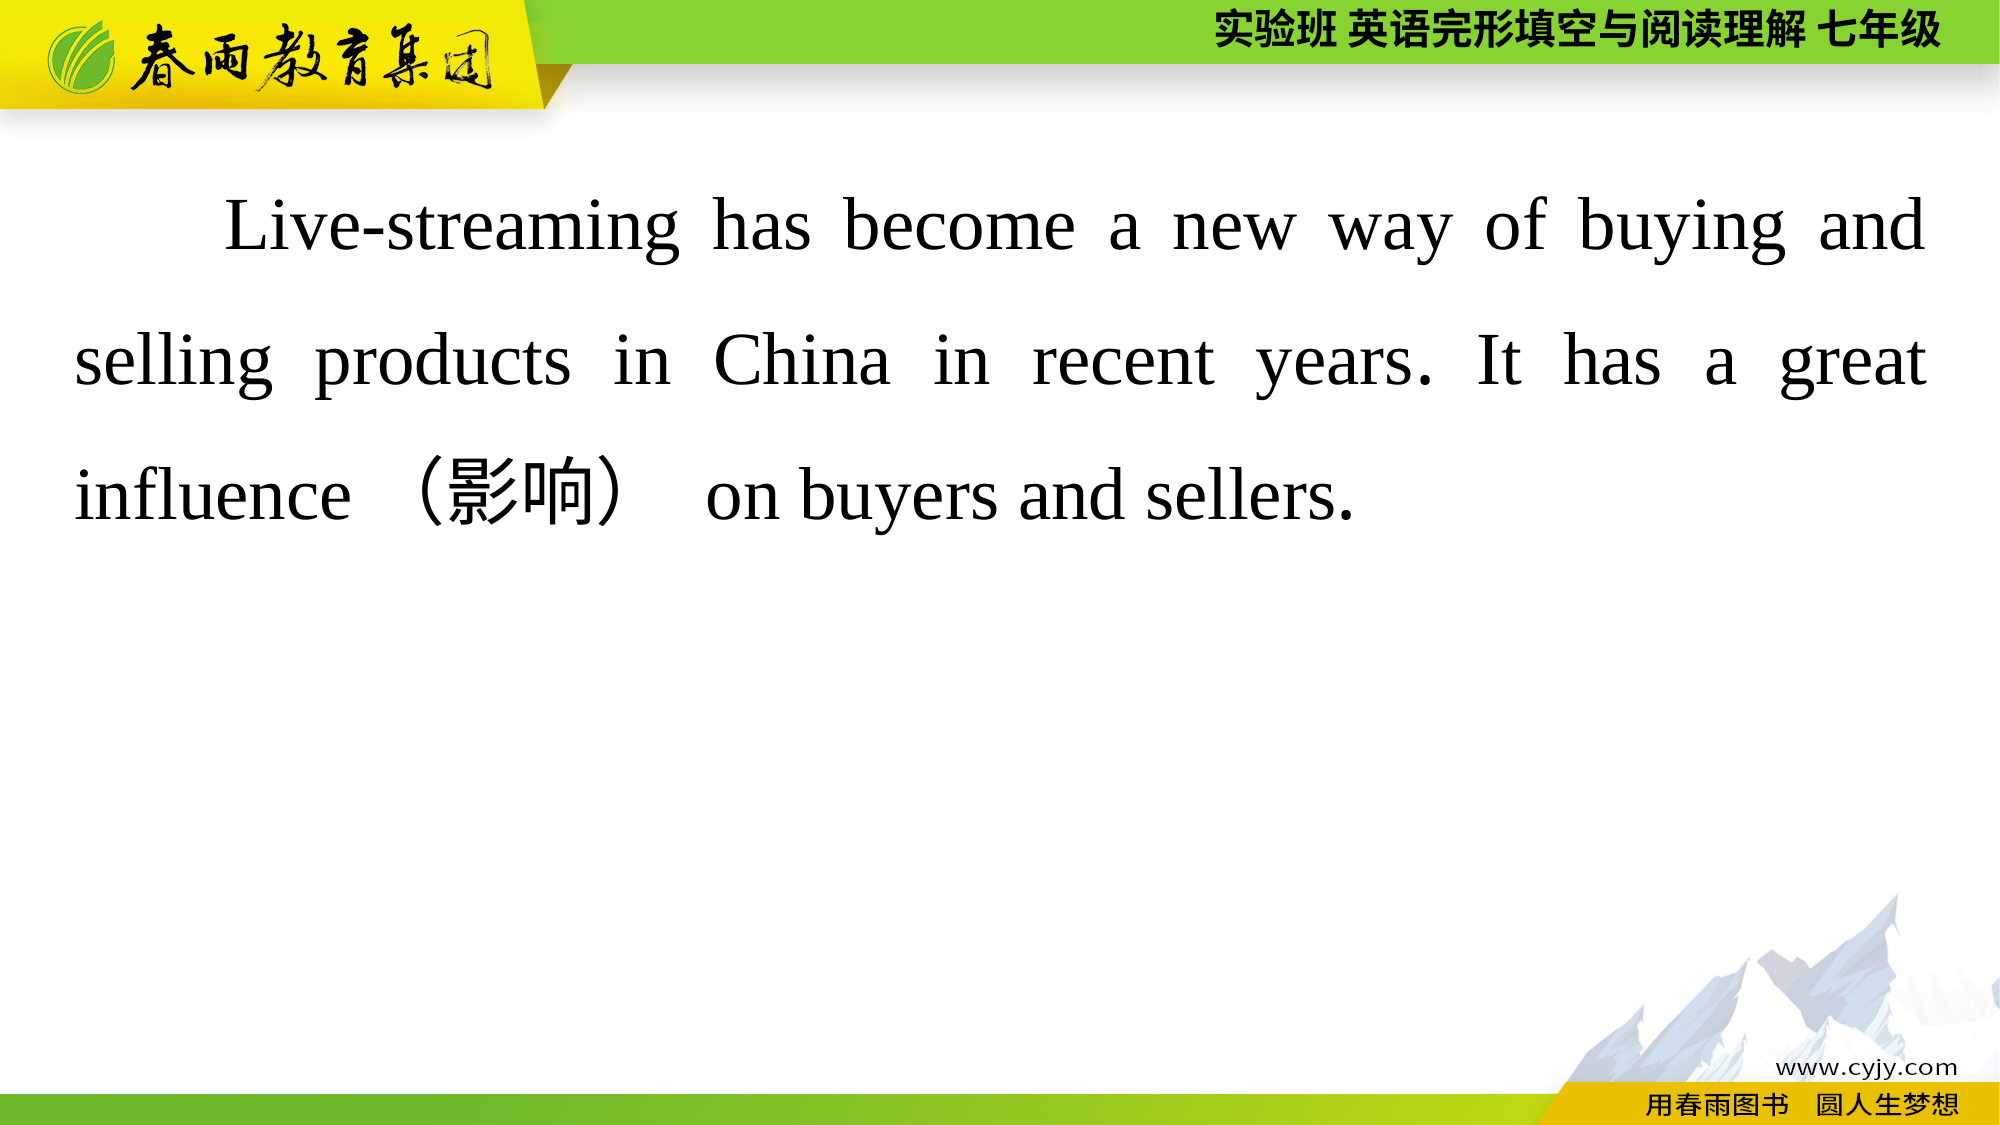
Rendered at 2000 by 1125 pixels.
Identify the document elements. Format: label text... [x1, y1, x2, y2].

picture [0, 0, 2000, 1125]
list Live-streaming has become a new way of buying and selling products in China in recent years. It has a great influence（影响） on buyers and sellers. [59, 122, 1944, 530]
